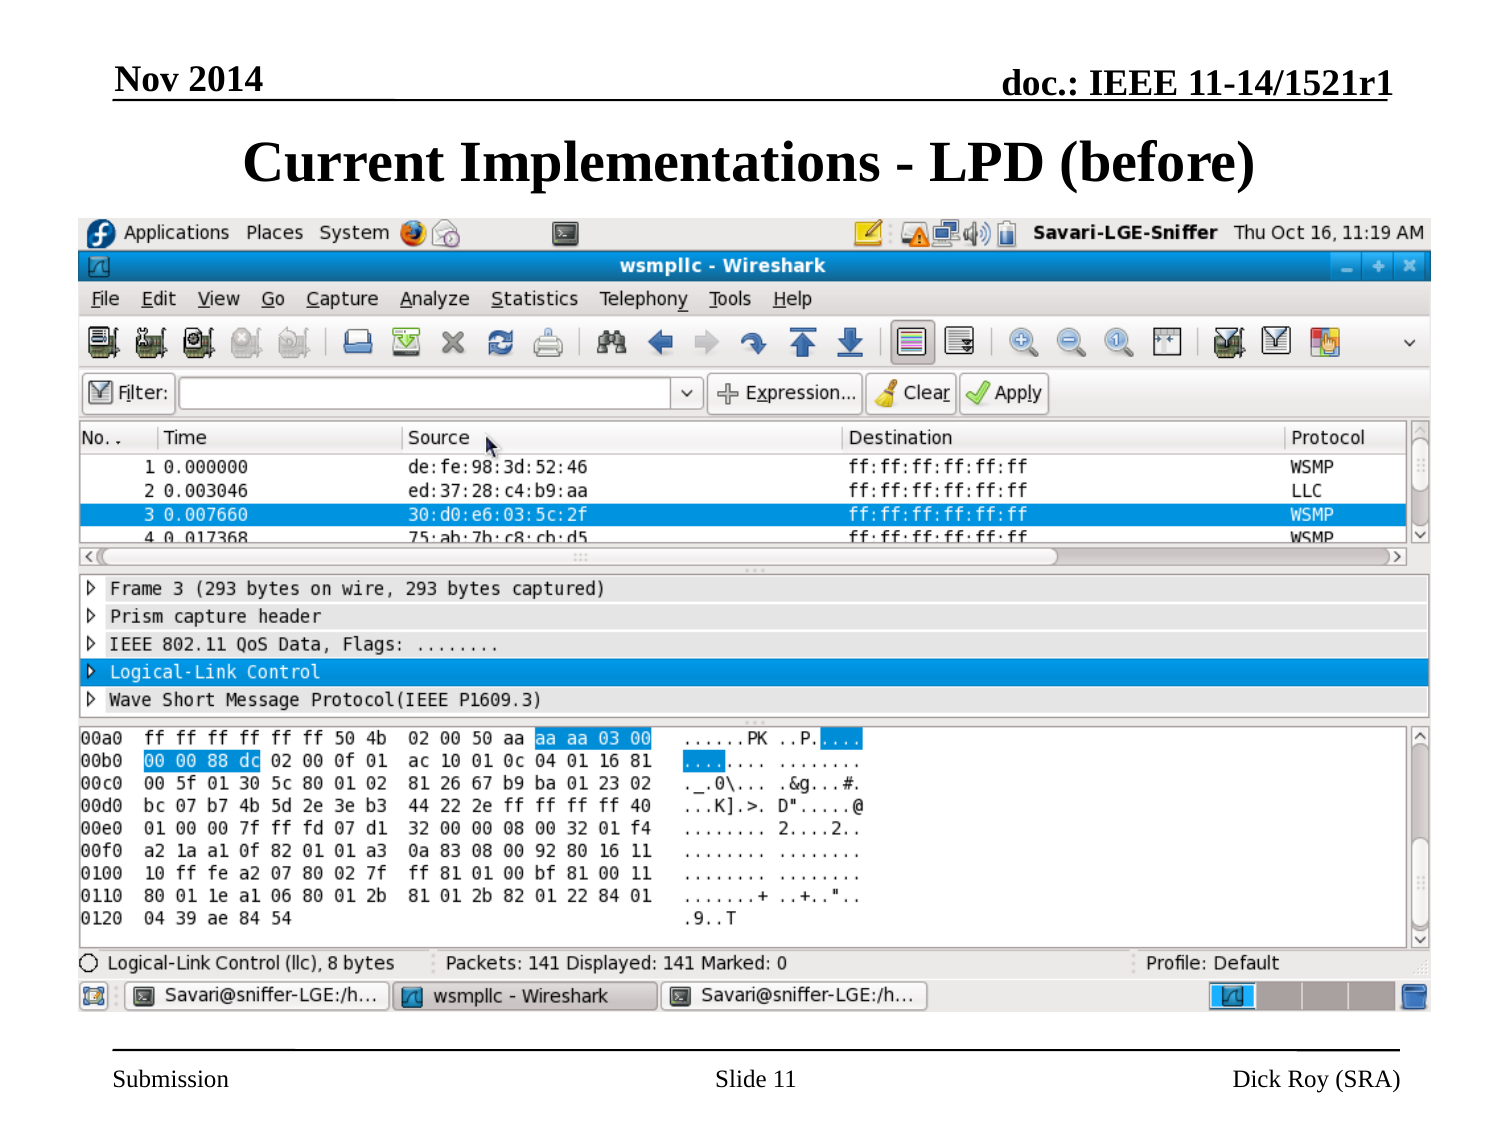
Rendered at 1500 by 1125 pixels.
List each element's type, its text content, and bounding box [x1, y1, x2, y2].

text_box Nov 2014 [114, 54, 493, 100]
title Current Implementations - LPD (before) [112, 112, 1388, 205]
text_box [878, 1062, 1402, 1092]
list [77, 218, 1432, 1012]
text_box Slide 11 [712, 1062, 800, 1122]
